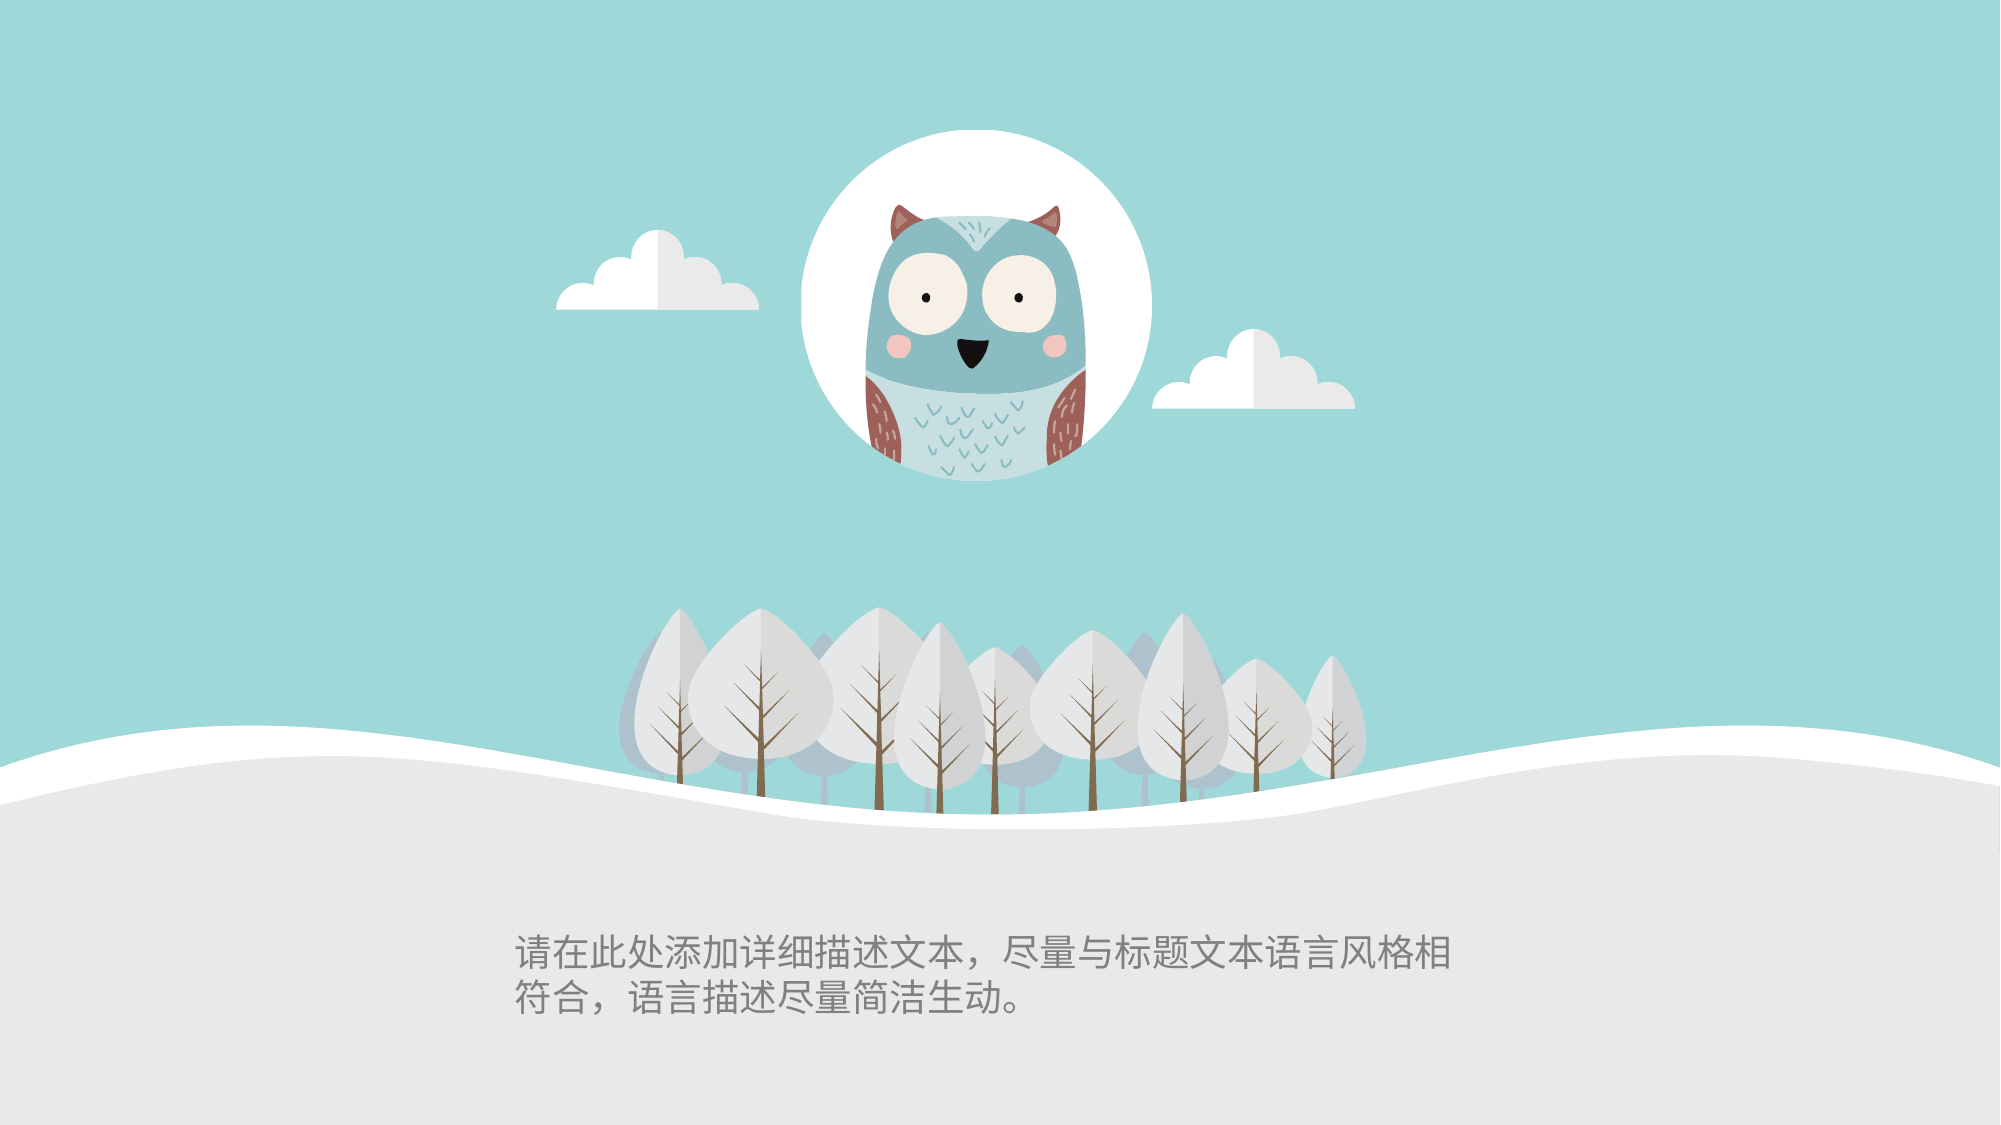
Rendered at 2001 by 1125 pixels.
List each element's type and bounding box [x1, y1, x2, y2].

text_box [0, 725, 2000, 1125]
picture [556, 229, 759, 310]
picture [801, 130, 1355, 528]
picture [618, 607, 1366, 725]
